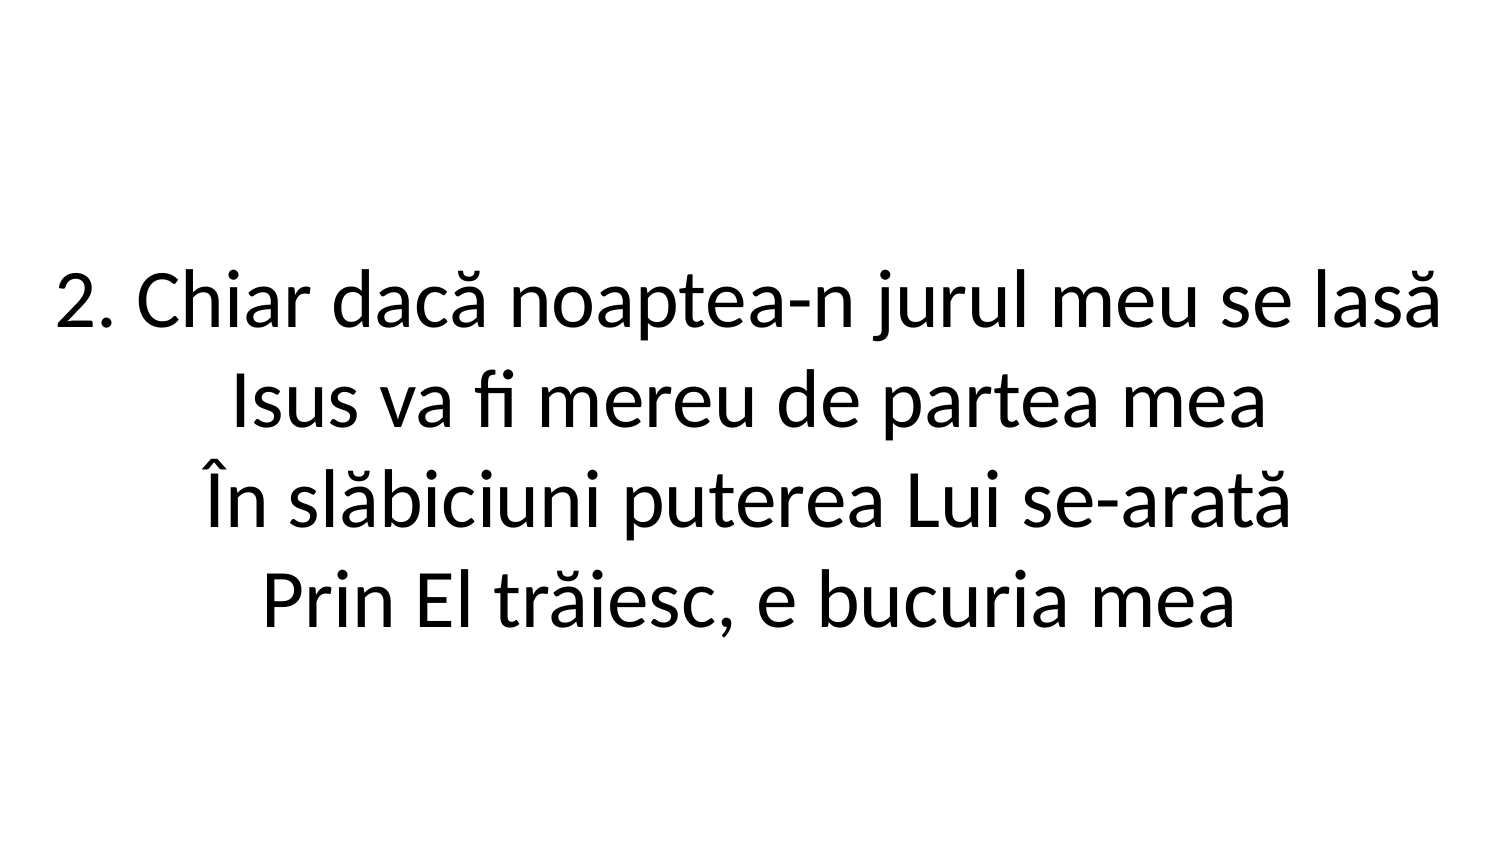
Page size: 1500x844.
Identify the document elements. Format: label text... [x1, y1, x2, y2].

text_box 2. Chiar dacă noaptea-n jurul meu se lasă Isus va fi mereu de partea mea În slăbiciuni puterea Lui se-arată Prin El trăiesc, e bucuria mea [39, 192, 1460, 652]
